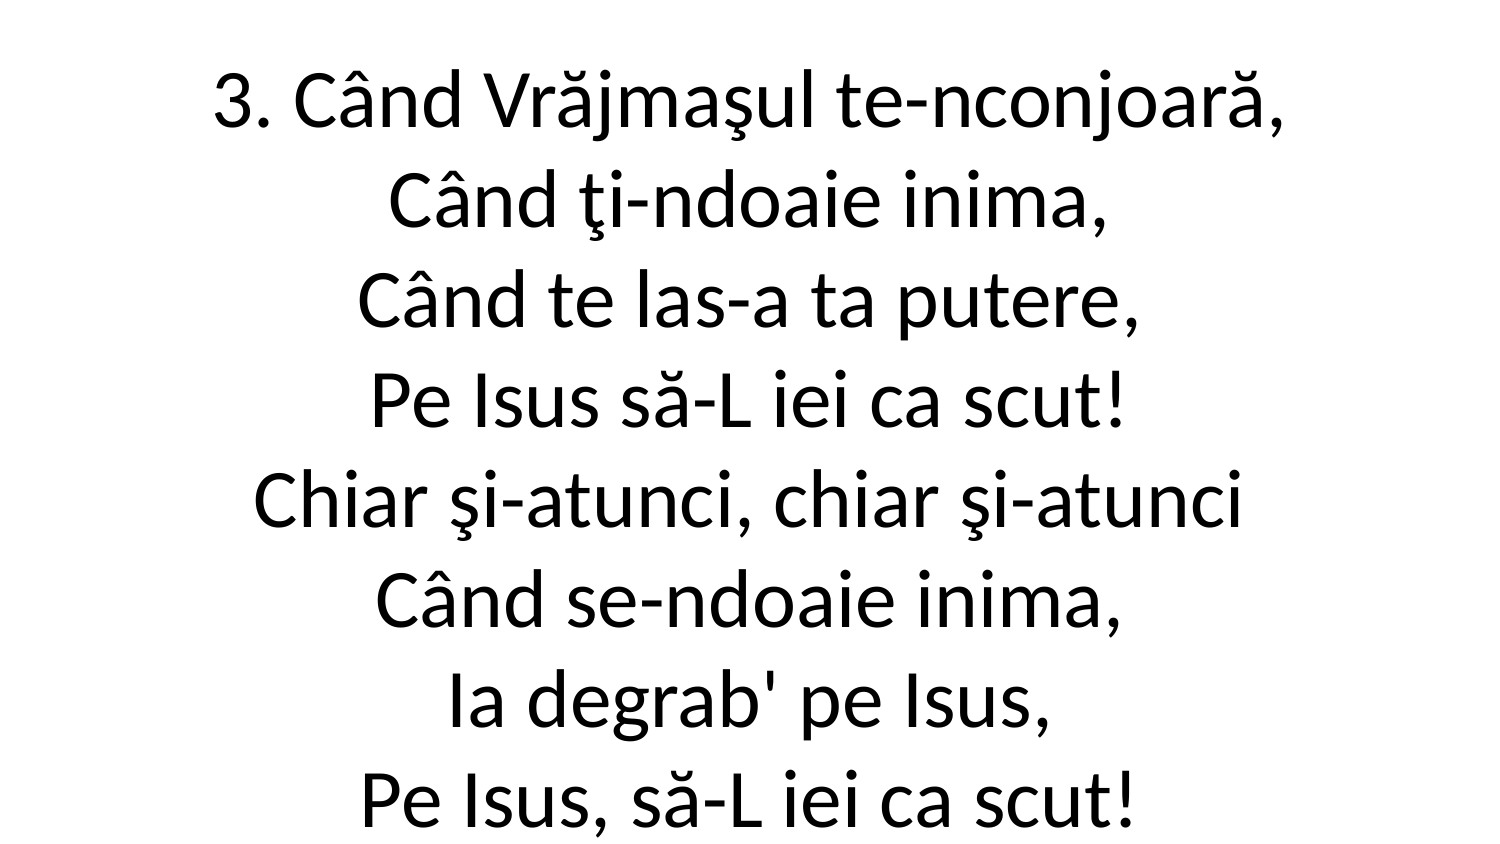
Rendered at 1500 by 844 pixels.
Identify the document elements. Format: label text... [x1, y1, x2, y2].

text_box 3. Când Vrăjmaşul te-nconjoară, Când ţi-ndoaie inima, Când te las-a ta putere, Pe Isus să-L iei ca scut! Chiar şi-atunci, chiar şi-atunci Când se-ndoaie inima, Ia degrab' pe Isus, Pe Isus, să-L iei ca scut! [196, 0, 1304, 844]
